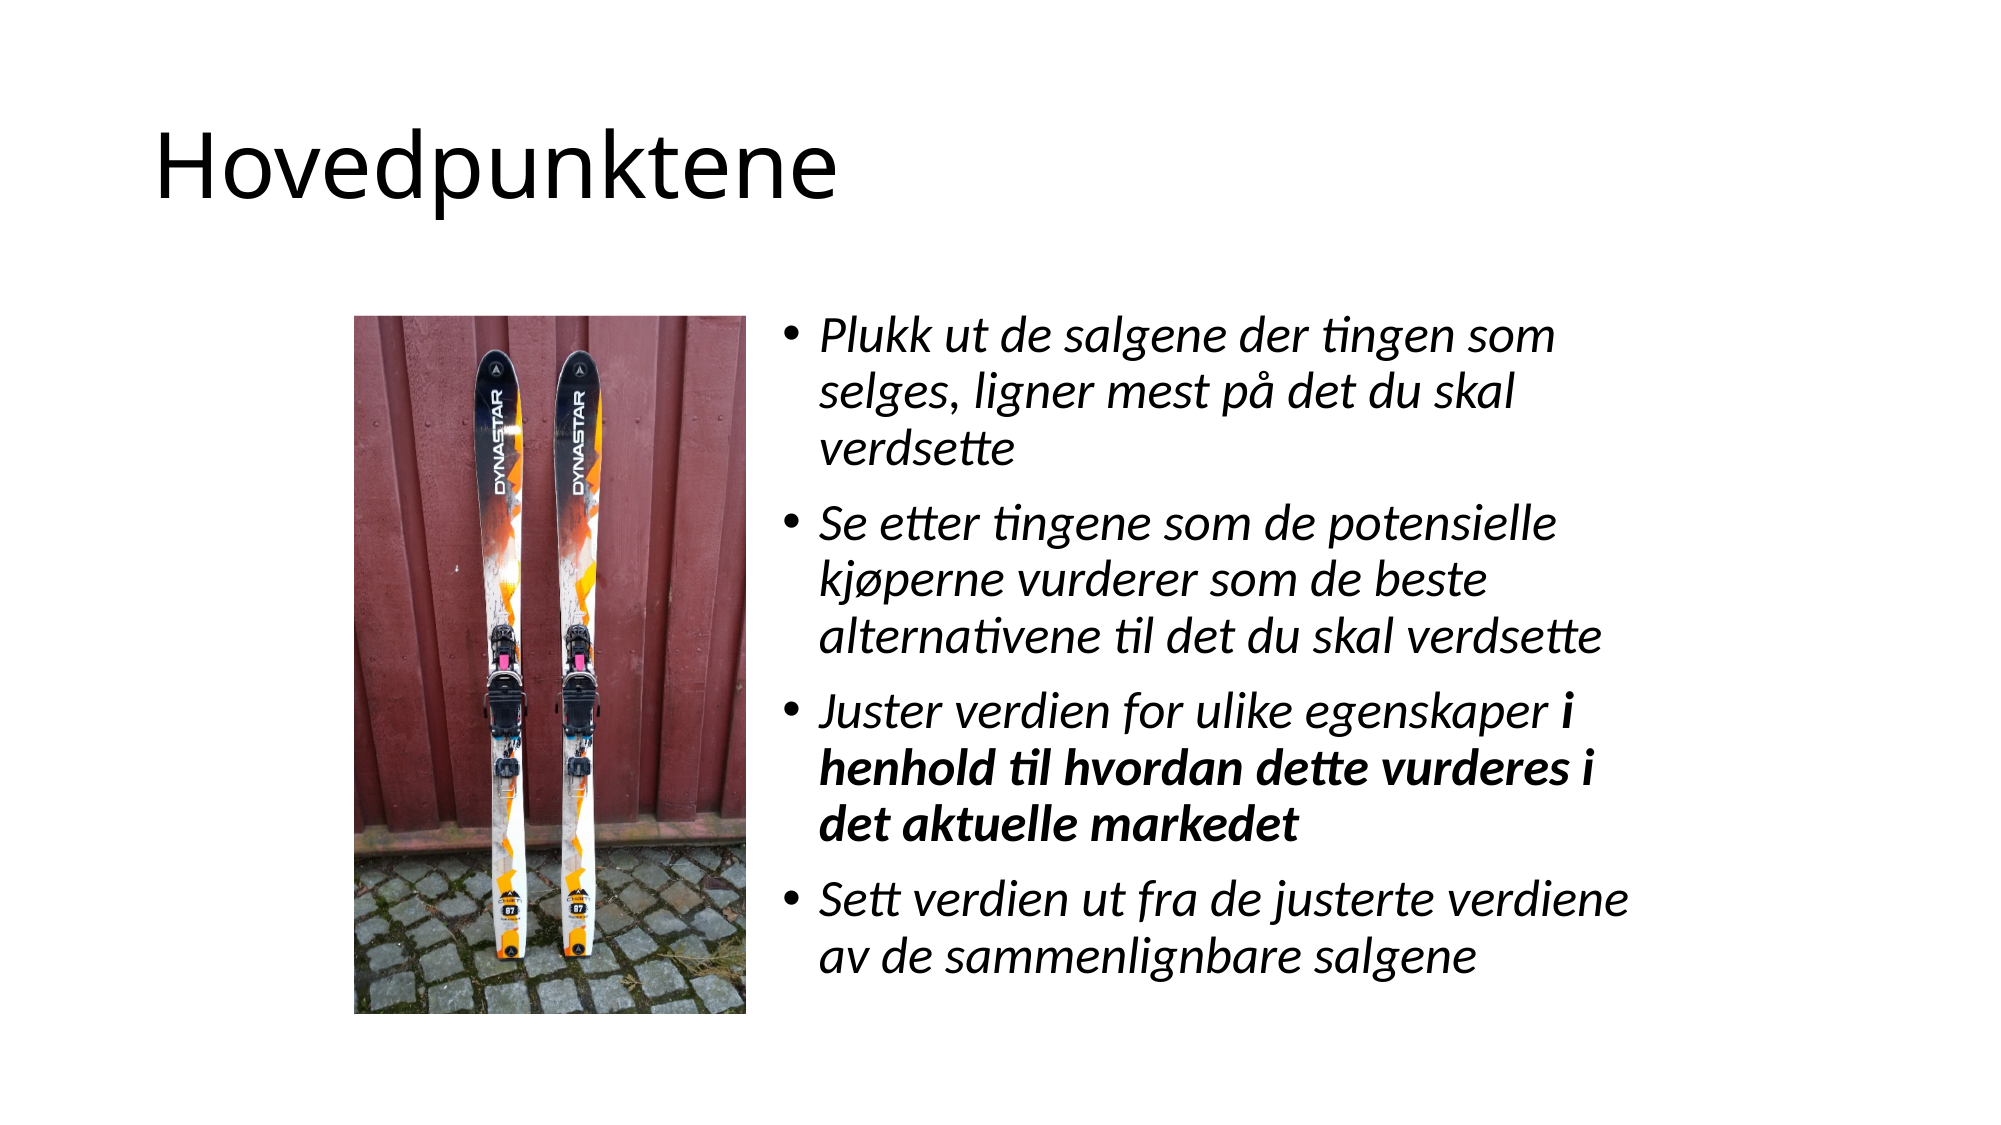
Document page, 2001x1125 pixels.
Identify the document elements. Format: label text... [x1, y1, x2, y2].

picture [200, 317, 899, 1014]
list Plukk ut de salgene der tingen som selges, ligner mest på det du skal verdsette Se etter tingene som de potensielle kjøperne vurderer som de beste alternativene til det du skal verdsette Juster verdien for ulike egenskaper i henhold til hvordan dette vurderes i det aktuelle markedet Sett verdien ut fra de justerte verdiene av de sammenlignbare salgene [767, 299, 1647, 1014]
title Hovedpunktene [137, 59, 1863, 278]
